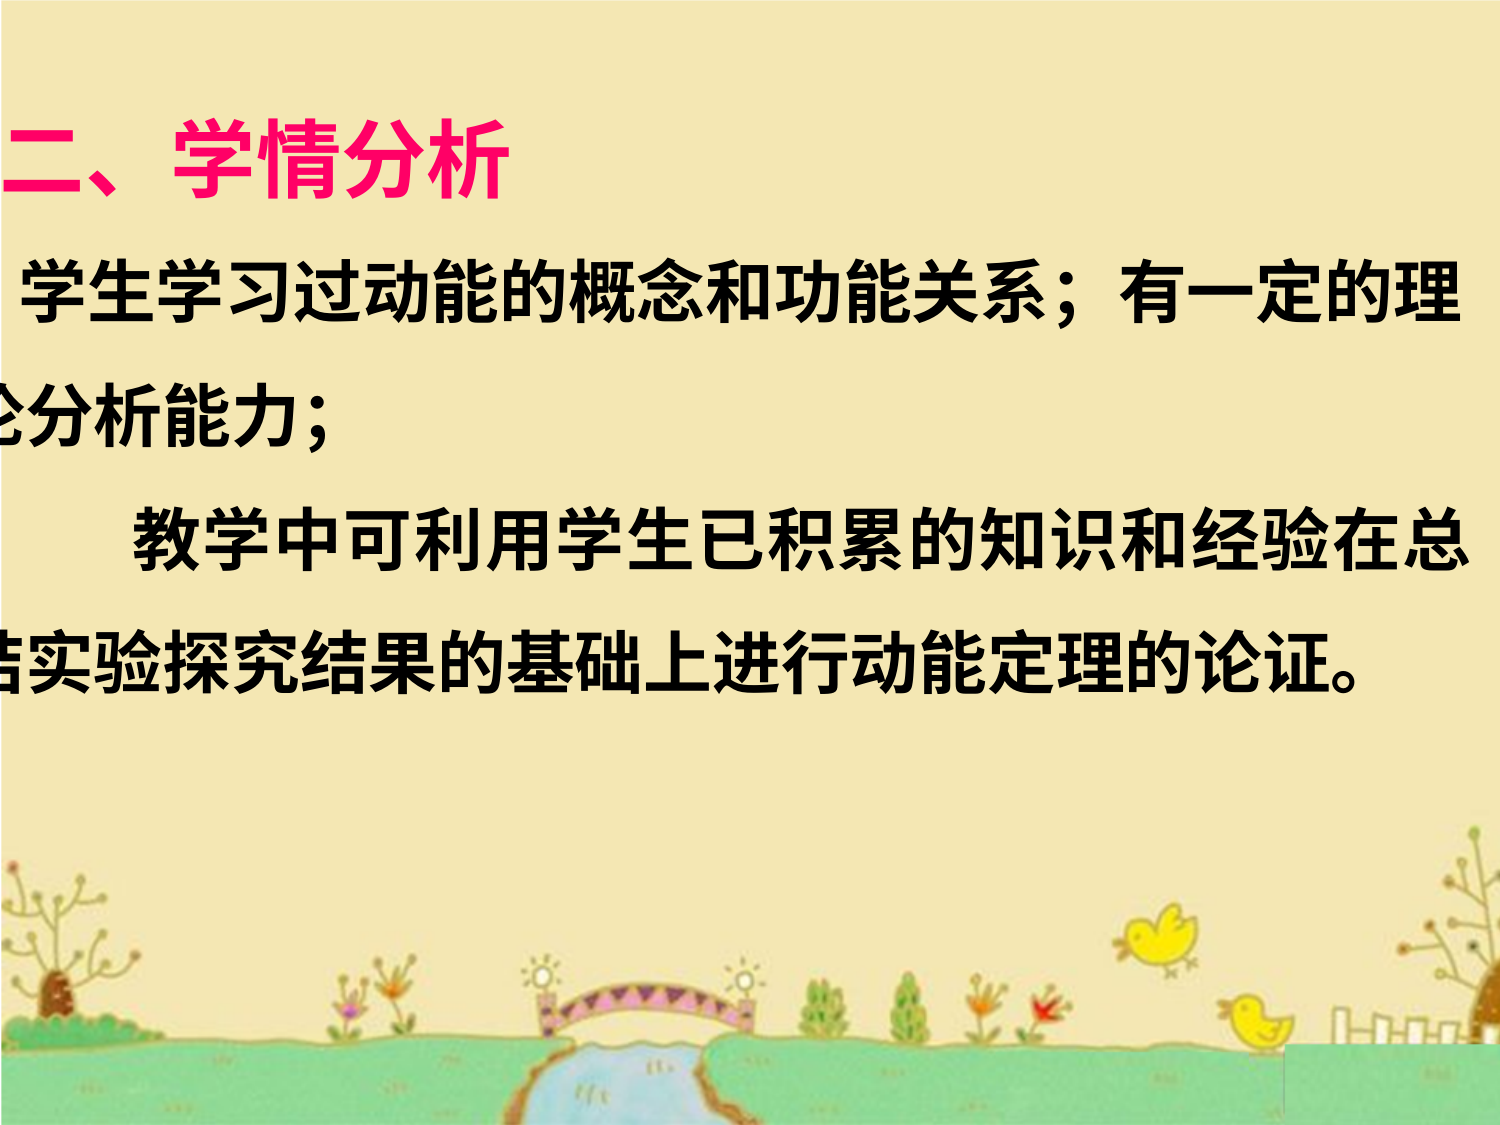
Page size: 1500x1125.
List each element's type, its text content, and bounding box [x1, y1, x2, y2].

picture [0, 0, 1500, 1125]
list 二、学情分析 学生学习过动能的概念和功能关系；有一定的理论分析能力； 教学中可利用学生已积累的知识和经验在总结实验探究结果的基础上进行动能定理的论证。 [0, 46, 1489, 1016]
